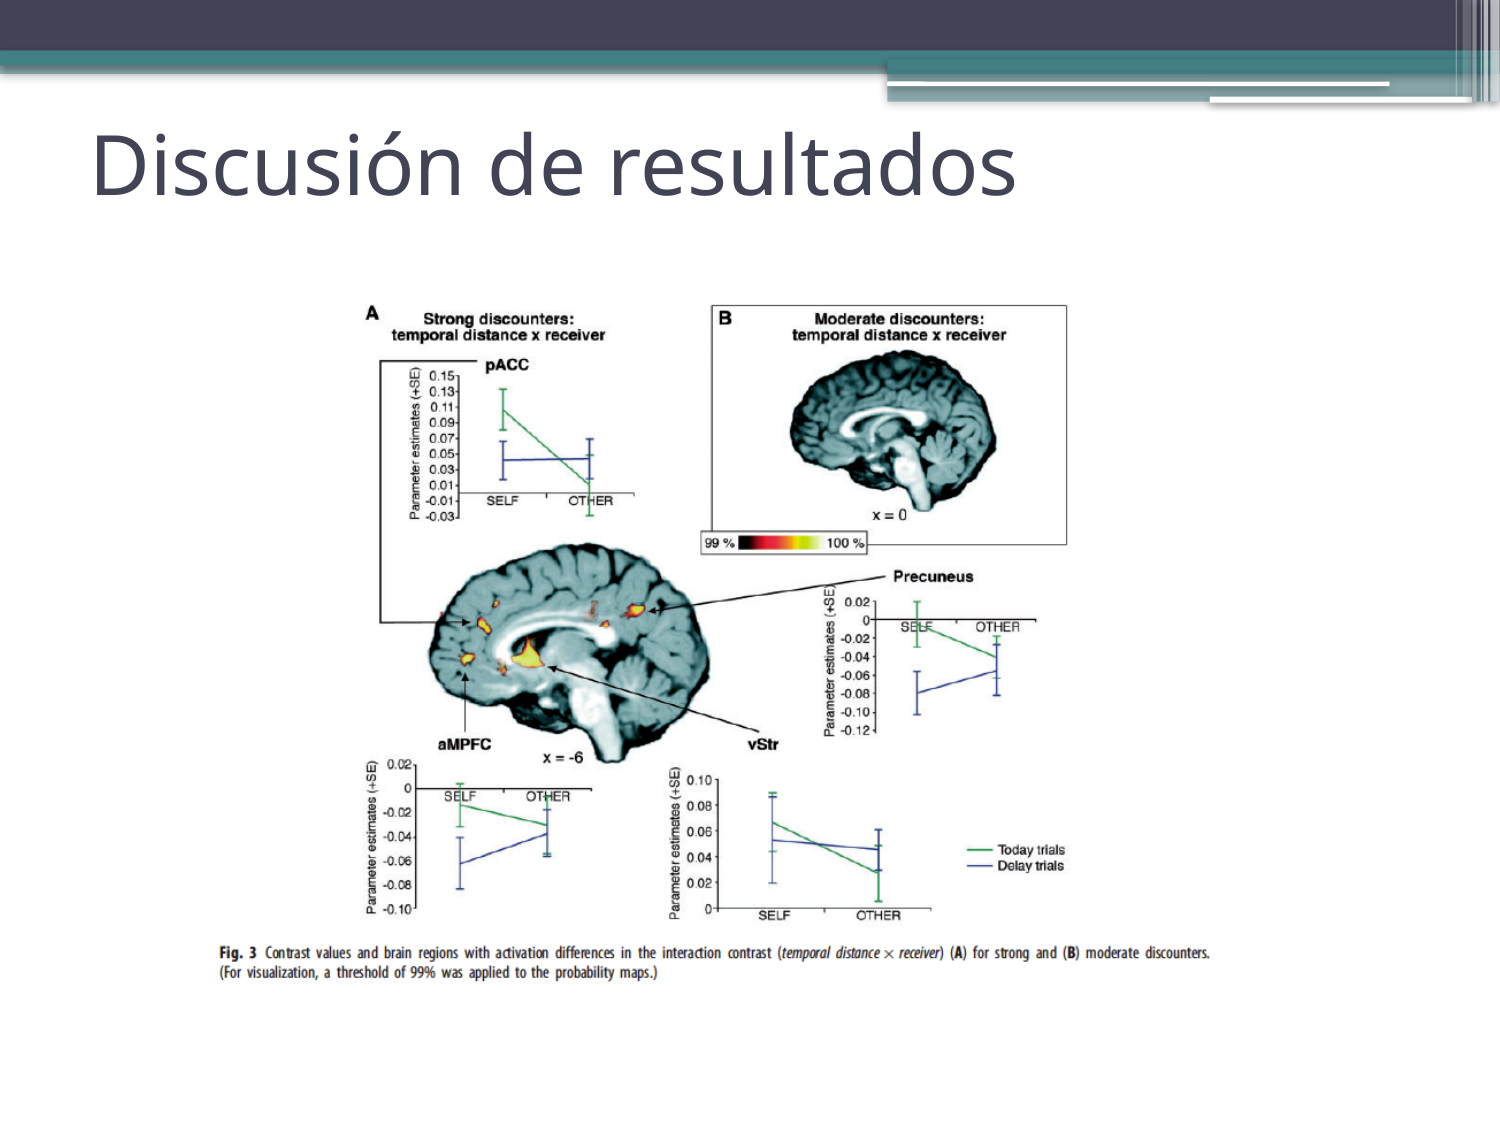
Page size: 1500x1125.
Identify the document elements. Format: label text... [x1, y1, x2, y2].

picture [162, 281, 1227, 1026]
title Discusión de resultados [75, 75, 1425, 250]
